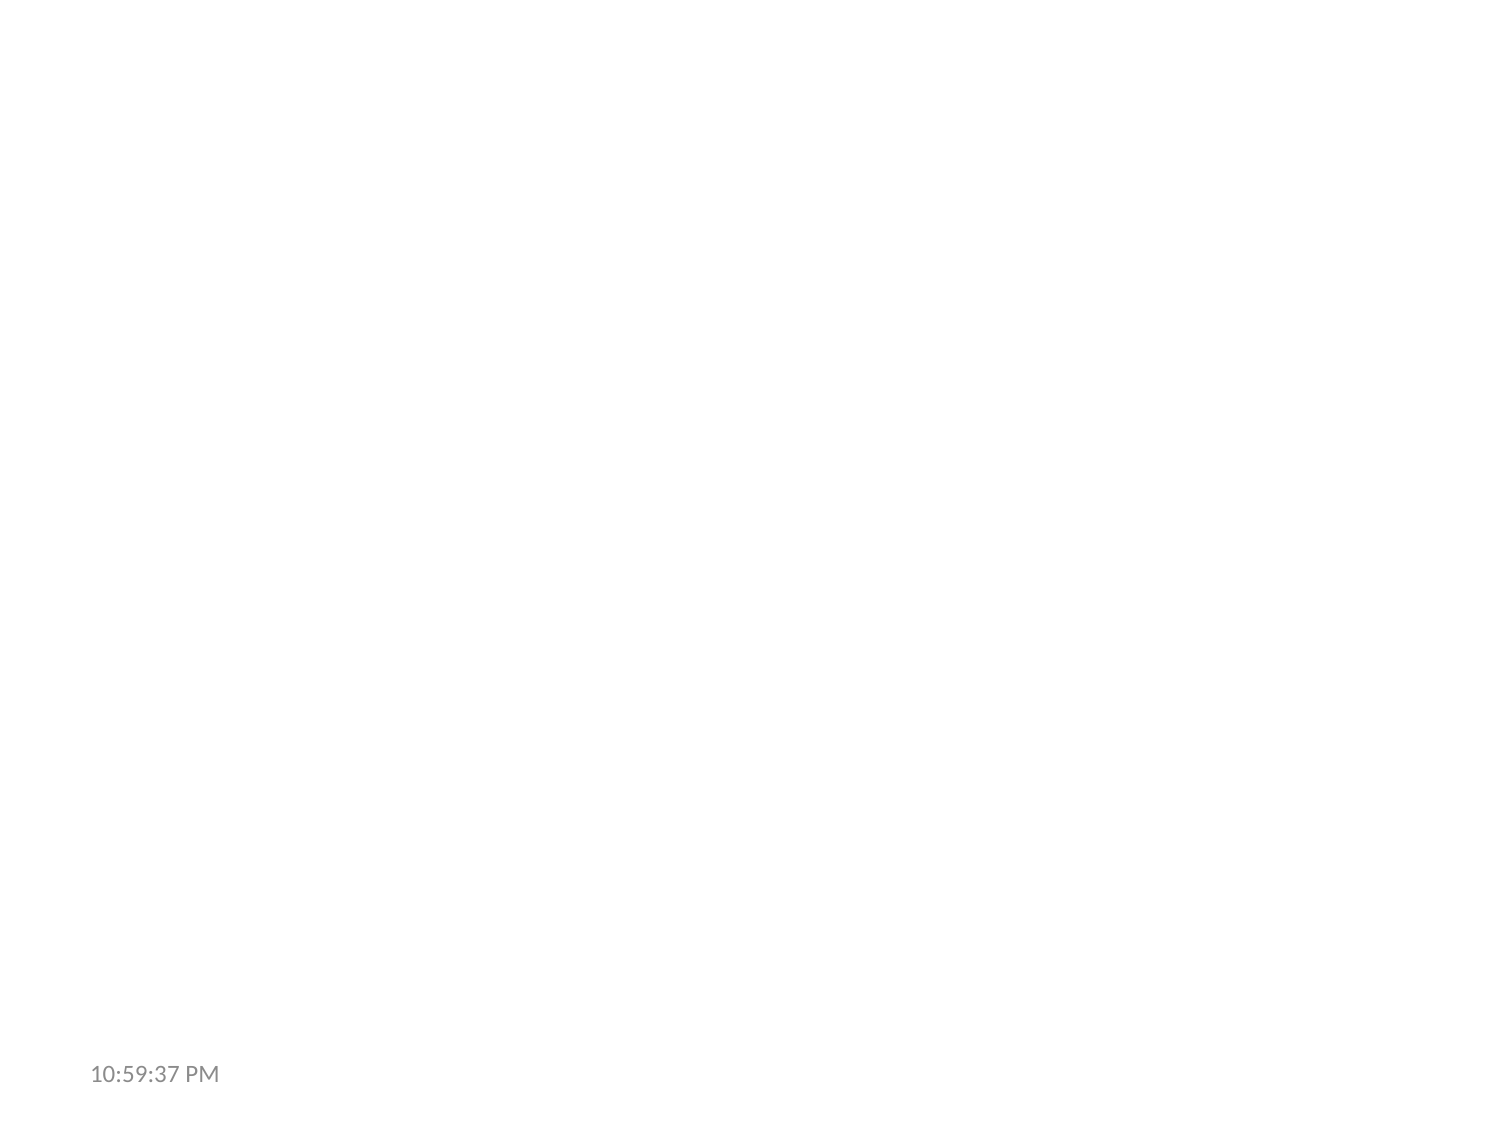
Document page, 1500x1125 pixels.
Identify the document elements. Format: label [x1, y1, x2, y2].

slide_number [75, 1042, 425, 1103]
